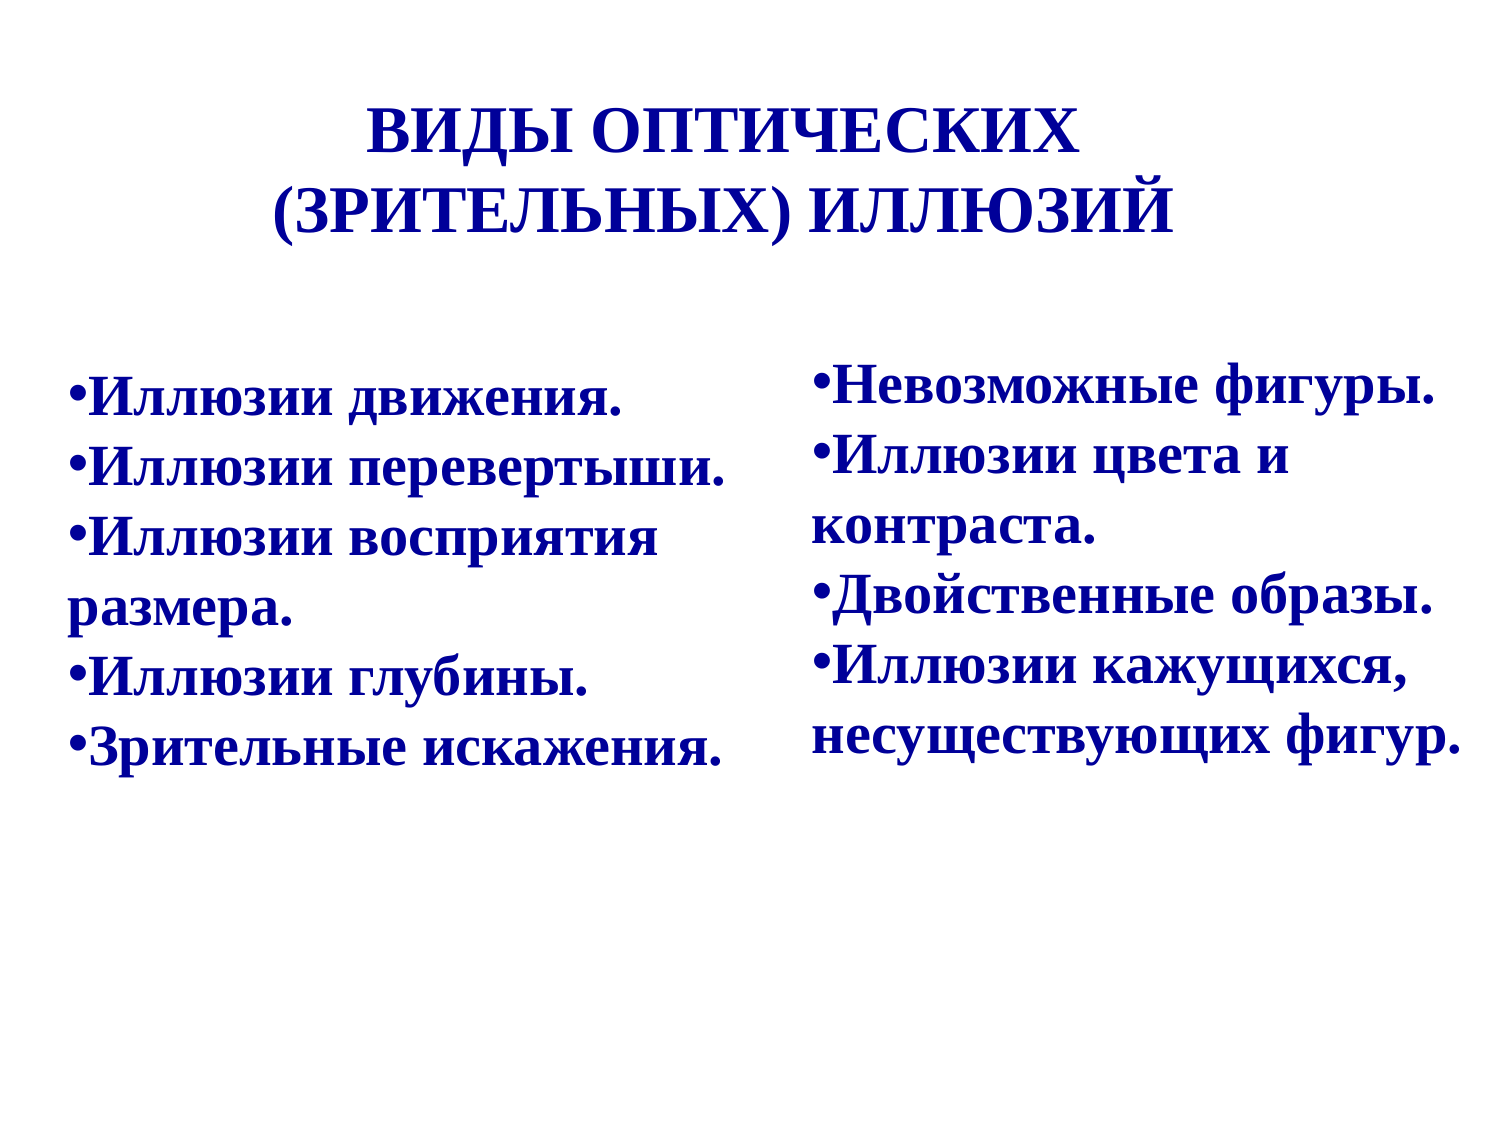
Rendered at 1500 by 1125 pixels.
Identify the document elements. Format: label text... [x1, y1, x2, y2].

text_box Невозможные фигуры. Иллюзии цвета и контраста. Двойственные образы. Иллюзии кажущихся, несуществующих фигур. [797, 338, 1500, 773]
text_box Иллюзии движения. Иллюзии перевертыши. Иллюзии восприятия размера. Иллюзии глубины. Зрительные искажения. [53, 349, 750, 830]
text_box Виды оптических (зрительных) иллюзий [257, 78, 1191, 253]
